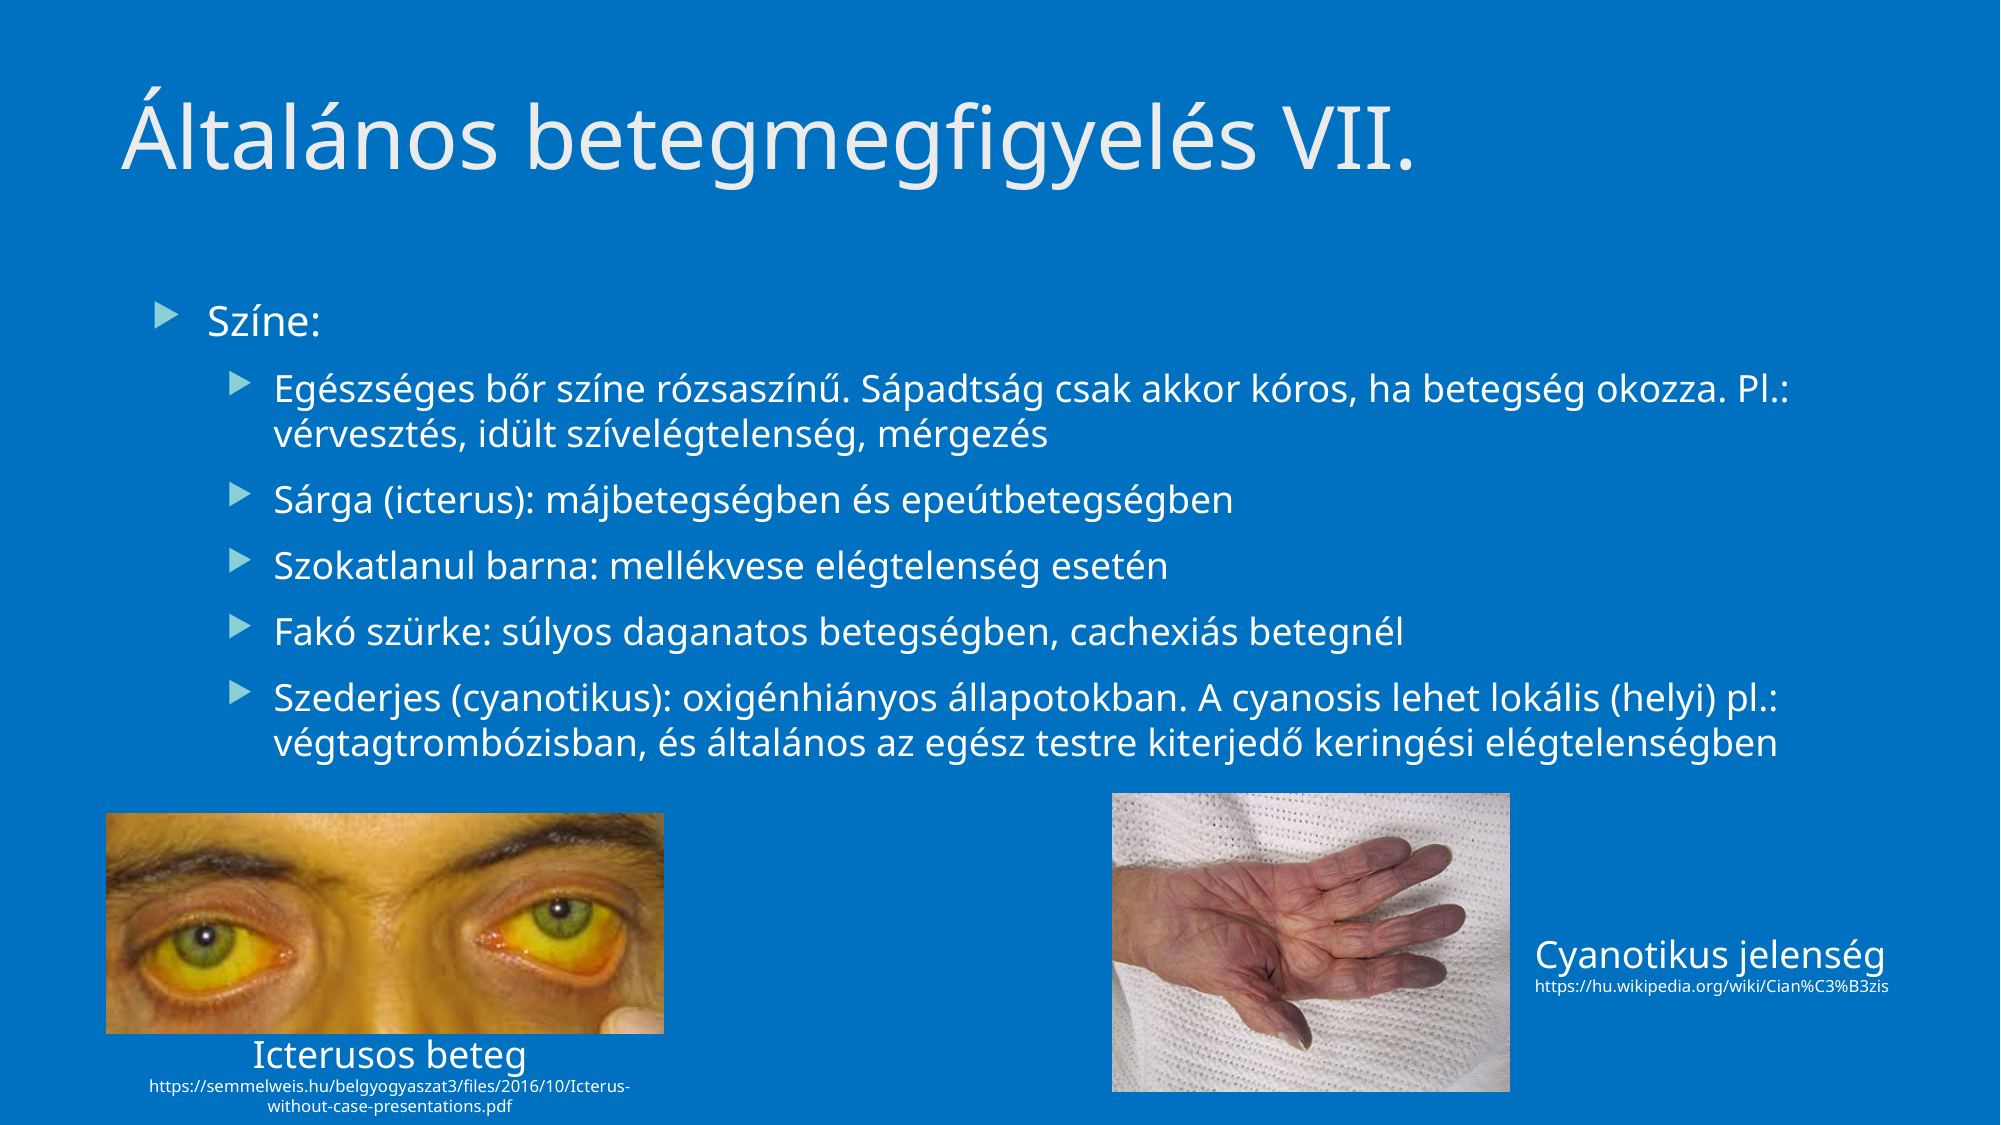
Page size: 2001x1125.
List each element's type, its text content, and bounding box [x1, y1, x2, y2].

title Általános betegmegfigyelés VII. [106, 74, 1649, 304]
picture [105, 813, 664, 1035]
list Színe: Egészséges bőr színe rózsaszínű. Sápadtság csak akkor kóros, ha betegség okozza. Pl.: vérvesztés, idült szívelégtelenség, mérgezés Sárga (icterus): májbetegségben és epeútbetegségben Szokatlanul barna: mellékvese elégtelenség esetén Fakó szürke: súlyos daganatos betegségben, cachexiás betegnél Szederjes (cyanotikus): oxigénhiányos állapotokban. A cyanosis lehet lokális (helyi) pl.: végtagtrombózisban, és általános az egész testre kiterjedő keringési elégtelenségben [136, 286, 1905, 1106]
picture [1112, 793, 1511, 1092]
text_box Icterusos beteg https://semmelweis.hu/belgyogyaszat3/files/2016/10/Icterus-without-case-presentations.pdf [116, 1043, 664, 1124]
text_box Cyanotikus jelenség https://hu.wikipedia.org/wiki/Cian%C3%B3zis [1520, 923, 1925, 1004]
